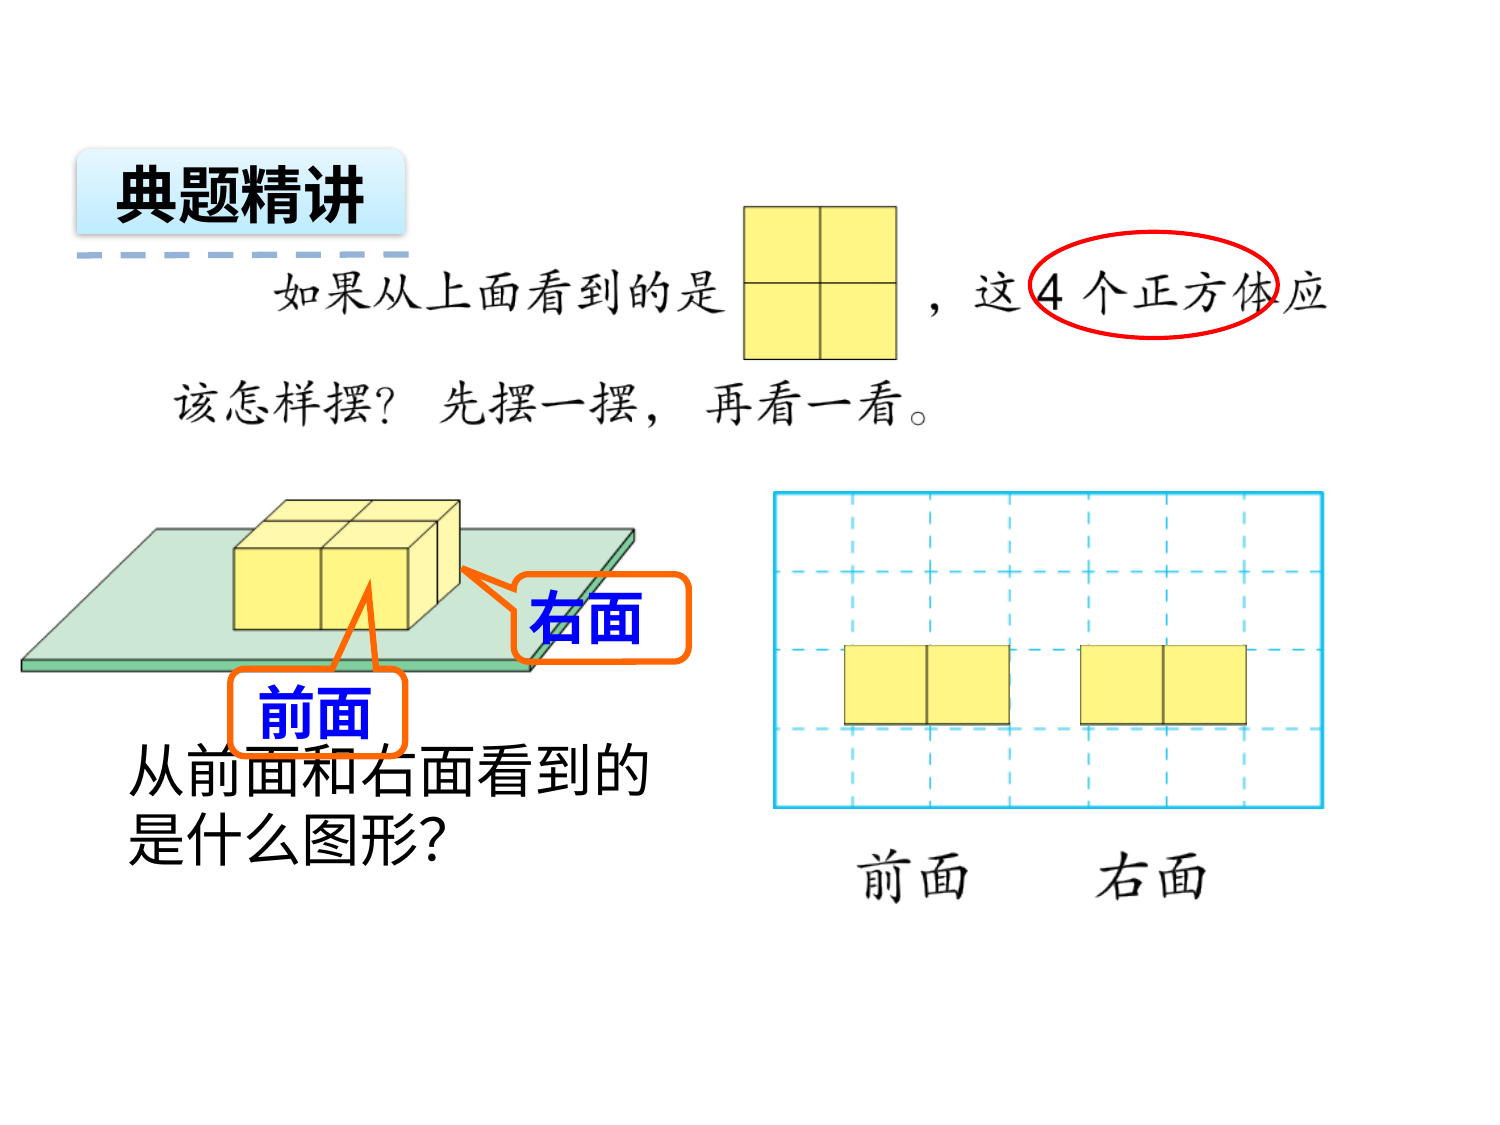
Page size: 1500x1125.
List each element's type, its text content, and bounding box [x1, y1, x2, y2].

picture [1322, 491, 1326, 810]
picture [0, 487, 656, 681]
picture [159, 190, 1341, 433]
picture [776, 494, 1321, 807]
text_box 从前面和右面看到的是什么图形？ [112, 726, 668, 881]
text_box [513, 573, 702, 662]
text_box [229, 668, 431, 757]
picture [854, 845, 1211, 906]
text_box 典题精讲 [76, 148, 406, 235]
